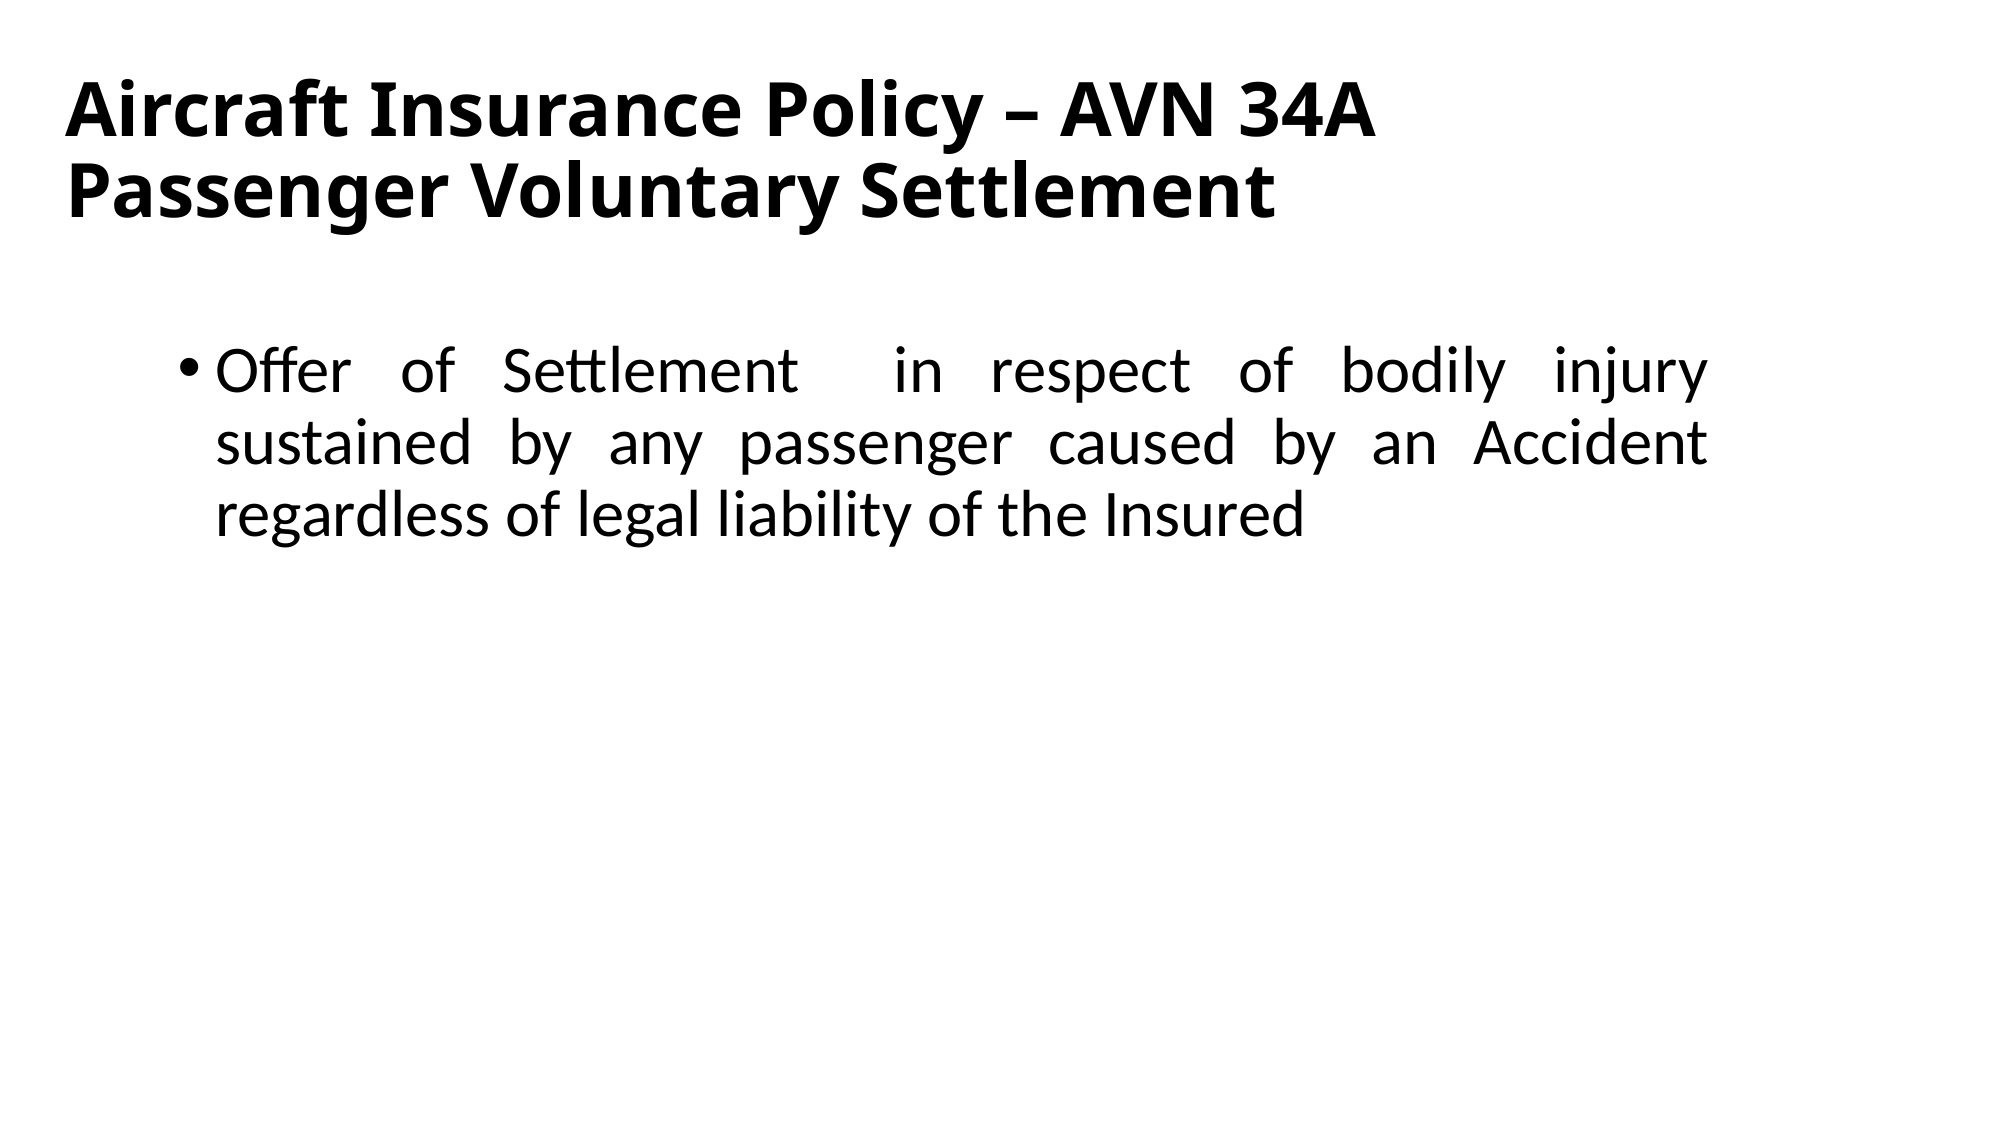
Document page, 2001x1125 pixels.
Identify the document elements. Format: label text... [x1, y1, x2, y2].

title Aircraft Insurance Policy – AVN 34A Passenger Voluntary Settlement [50, 37, 1675, 268]
list Offer of Settlement in respect of bodily injury sustained by any passenger caused by an Accident regardless of legal liability of the Insured [162, 326, 1725, 800]
